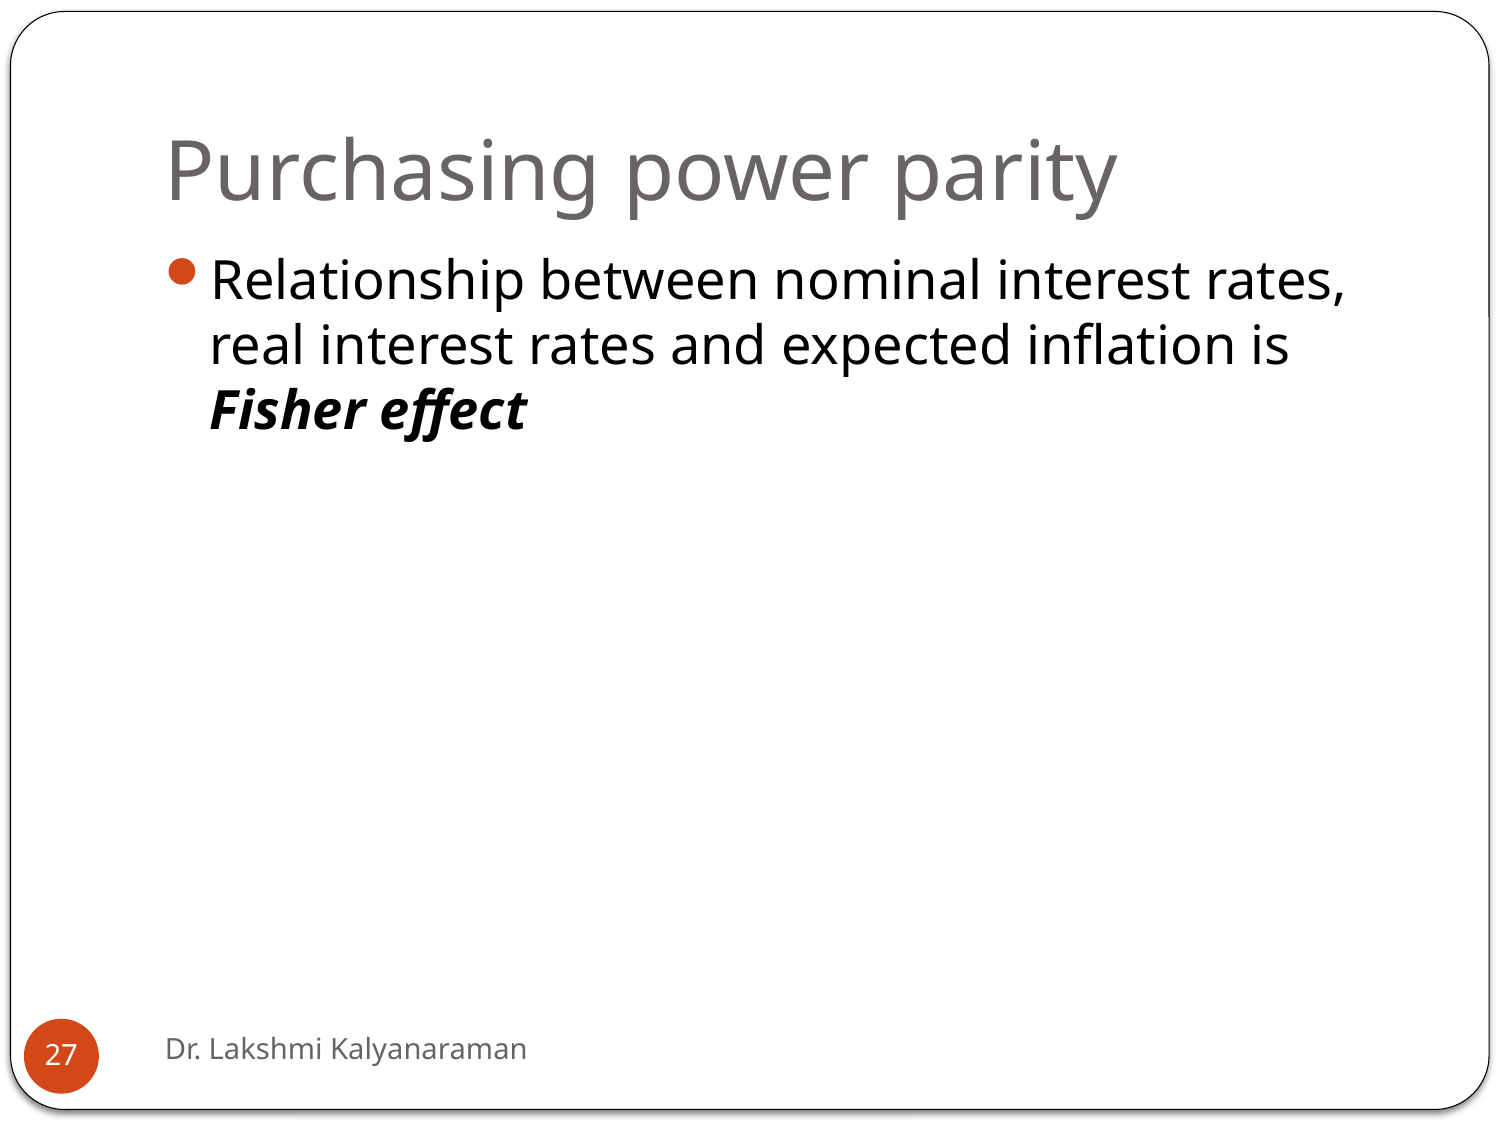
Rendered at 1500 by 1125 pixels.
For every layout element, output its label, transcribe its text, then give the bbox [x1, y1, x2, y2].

footer Dr. Lakshmi Kalyanaraman [150, 1012, 800, 1088]
slide_number 27 [23, 1018, 99, 1094]
title Purchasing power parity [150, 45, 1425, 233]
list Relationship between nominal interest rates, real interest rates and expected inflation is Fisher effect [150, 237, 1425, 988]
